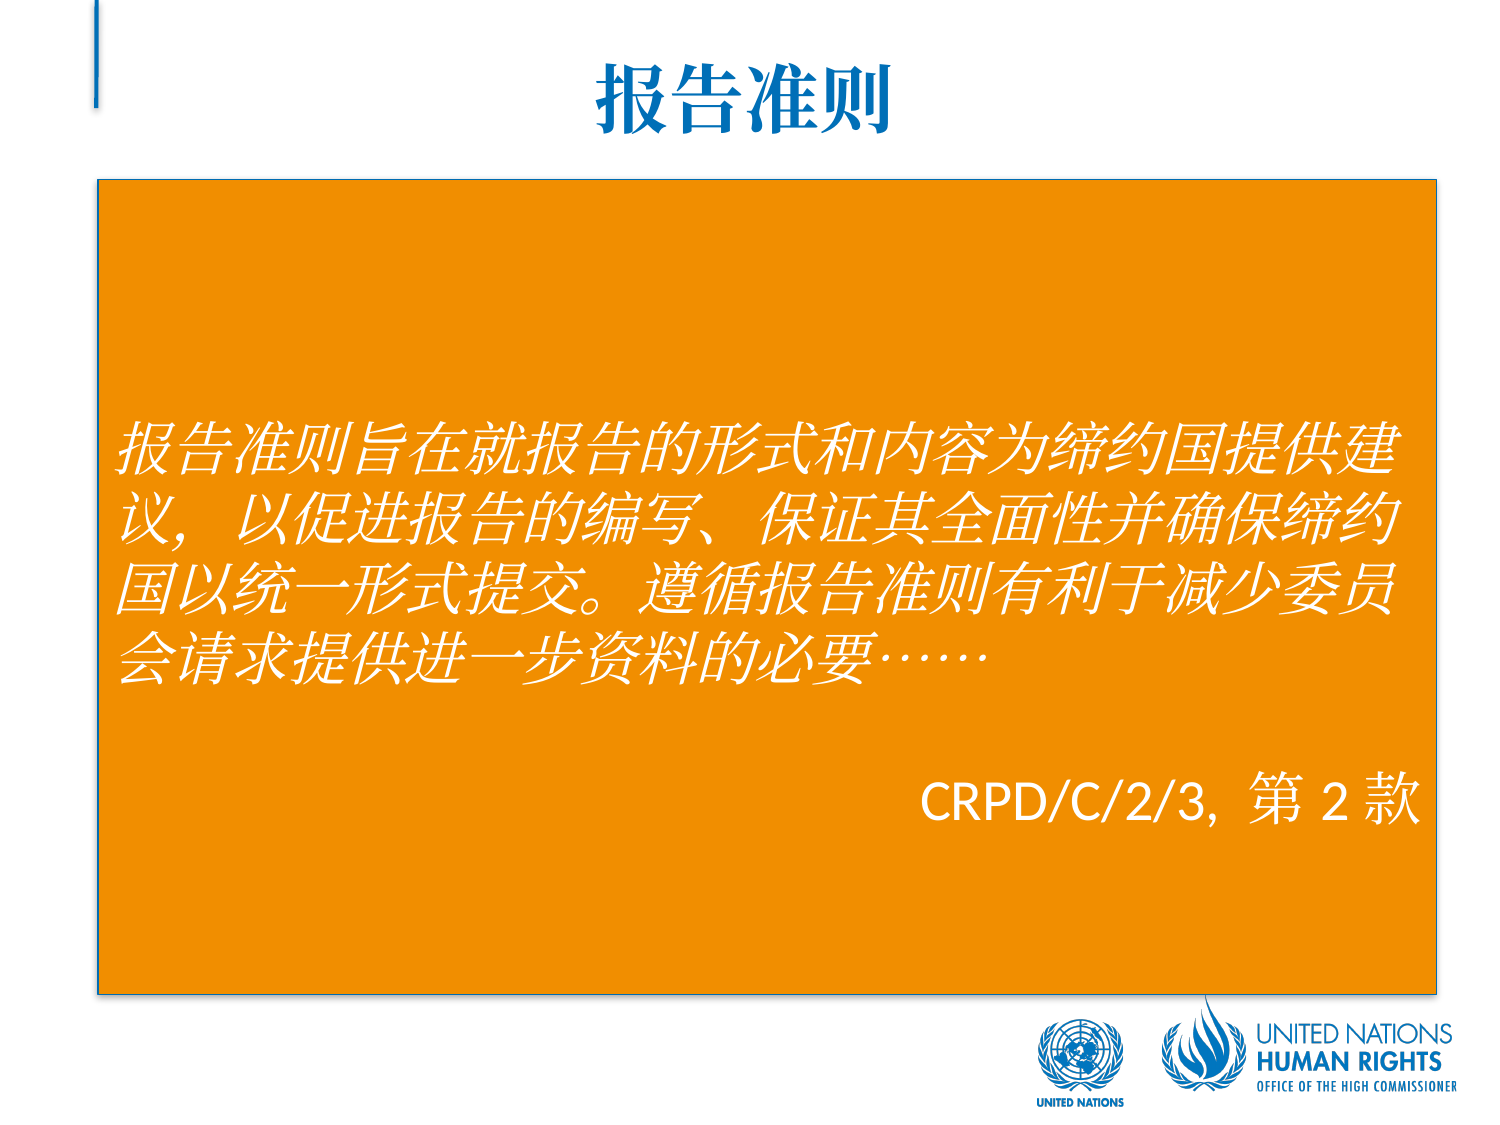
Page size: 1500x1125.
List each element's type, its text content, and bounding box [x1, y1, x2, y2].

title 报告准则 [52, 45, 1437, 224]
text_box 报告准则旨在就报告的形式和内容为缔约国提供建议，以促进报告的编写、保证其全面性并确保缔约国以统一形式提交。遵循报告准则有利于减少委员会请求提供进一步资料的必要…… CRPD/C/2/3, 第2款 [97, 179, 1437, 995]
picture [1037, 990, 1457, 1107]
